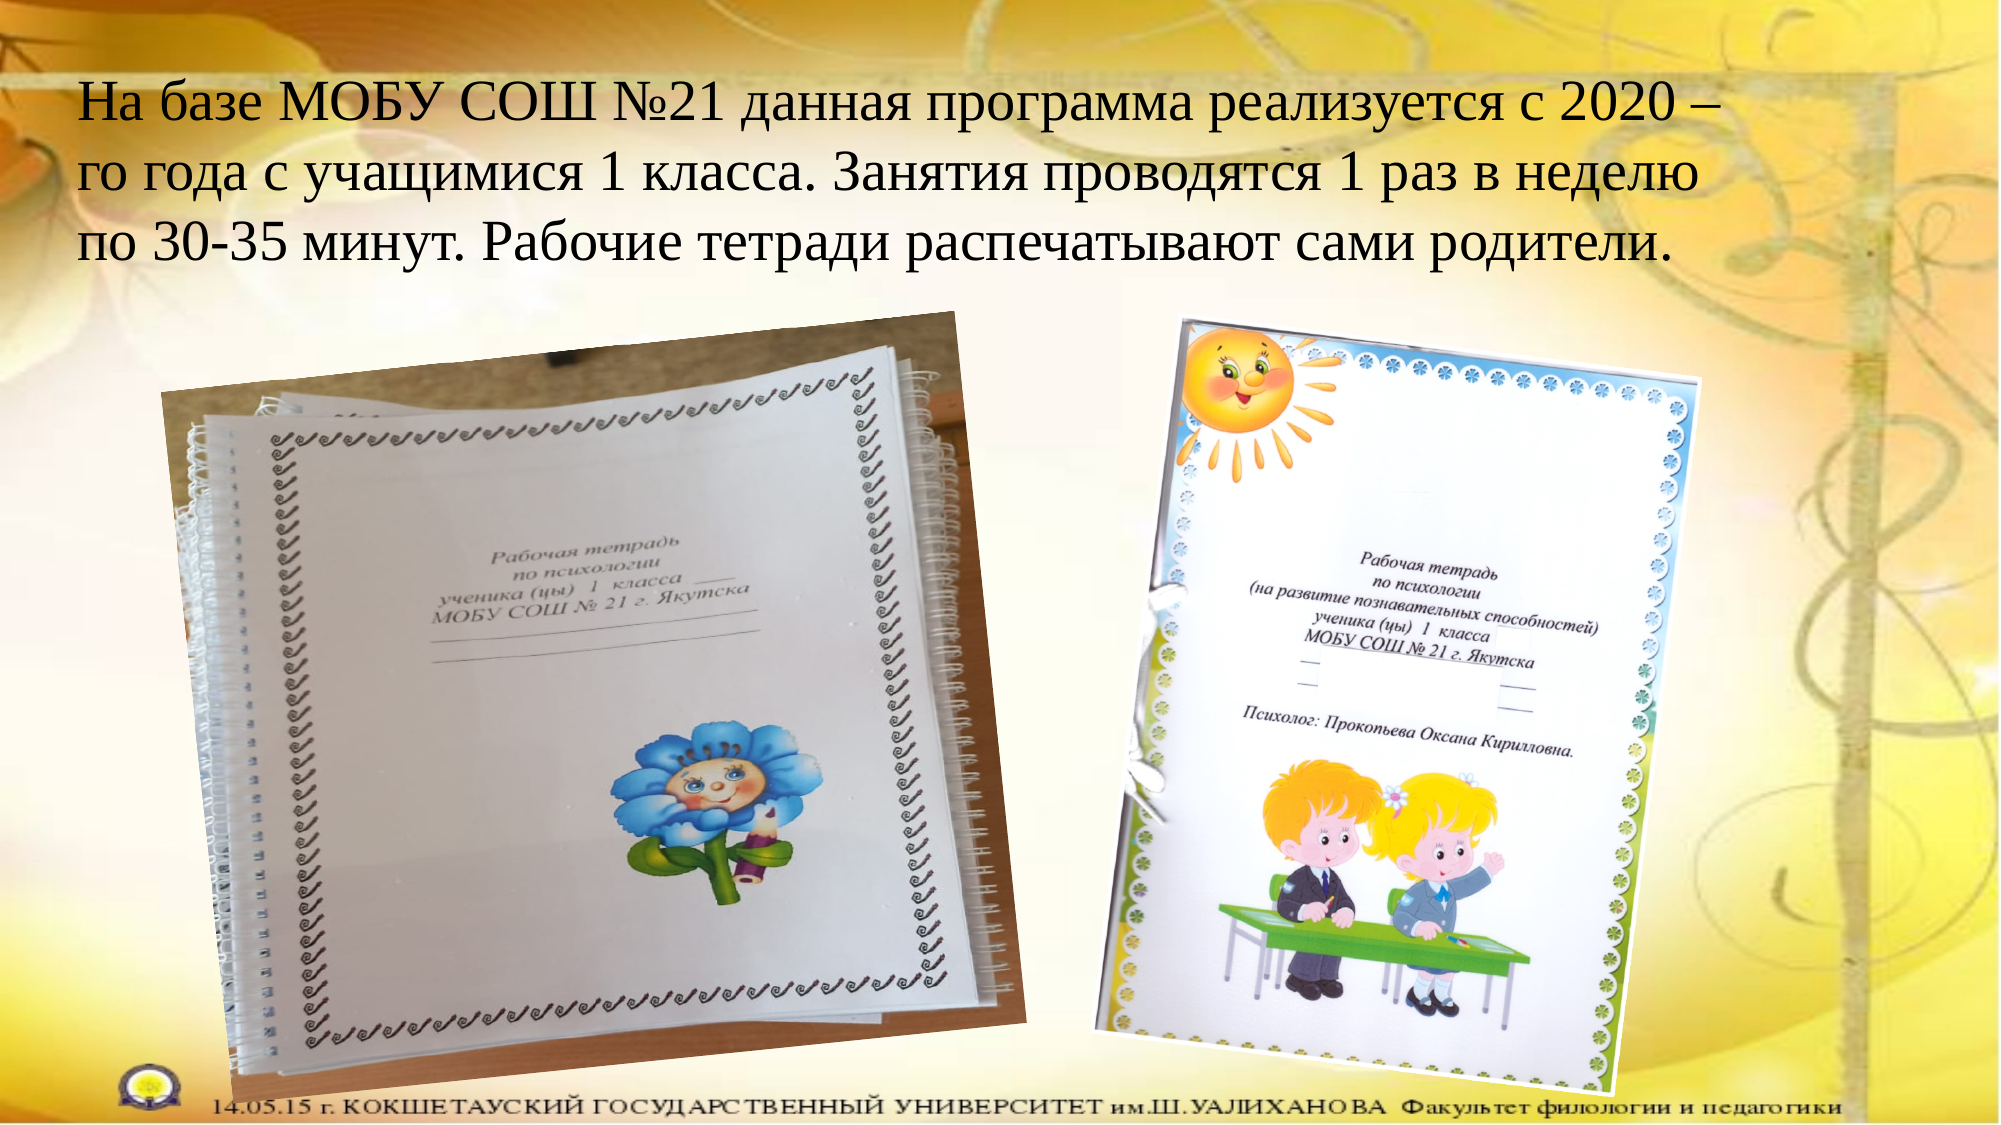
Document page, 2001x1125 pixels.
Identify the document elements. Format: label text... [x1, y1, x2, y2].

picture [0, 0, 2001, 1125]
text_box На базе МОБУ СОШ №21 данная программа реализуется с 2020 –го года с учащимися 1 класса. Занятия проводятся 1 раз в неделю по 30-35 минут. Рабочие тетради распечатывают сами родители. [62, 54, 1775, 280]
